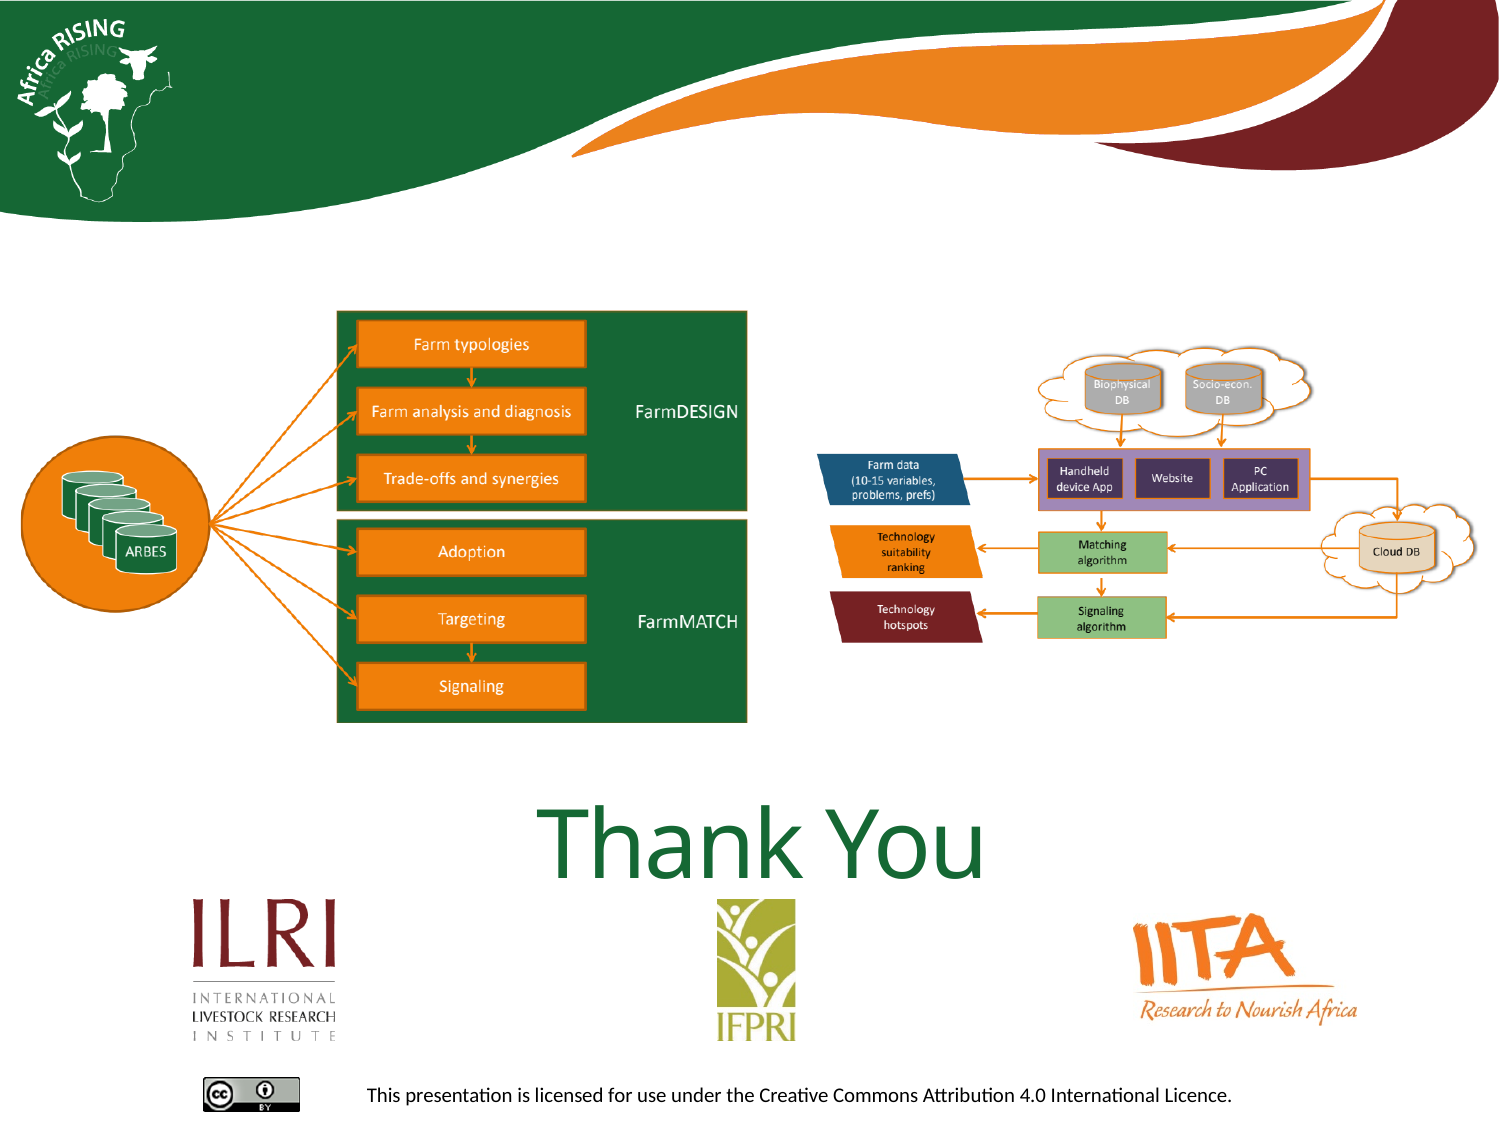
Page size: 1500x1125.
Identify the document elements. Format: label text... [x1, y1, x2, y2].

text_box Thank You [137, 789, 1388, 963]
picture [193, 963, 335, 1041]
text_box [0, 260, 1500, 789]
picture [805, 308, 1480, 671]
picture [717, 963, 796, 1041]
picture [0, 0, 1499, 222]
picture [203, 1077, 300, 1112]
picture [20, 309, 750, 723]
picture [1133, 963, 1357, 1026]
